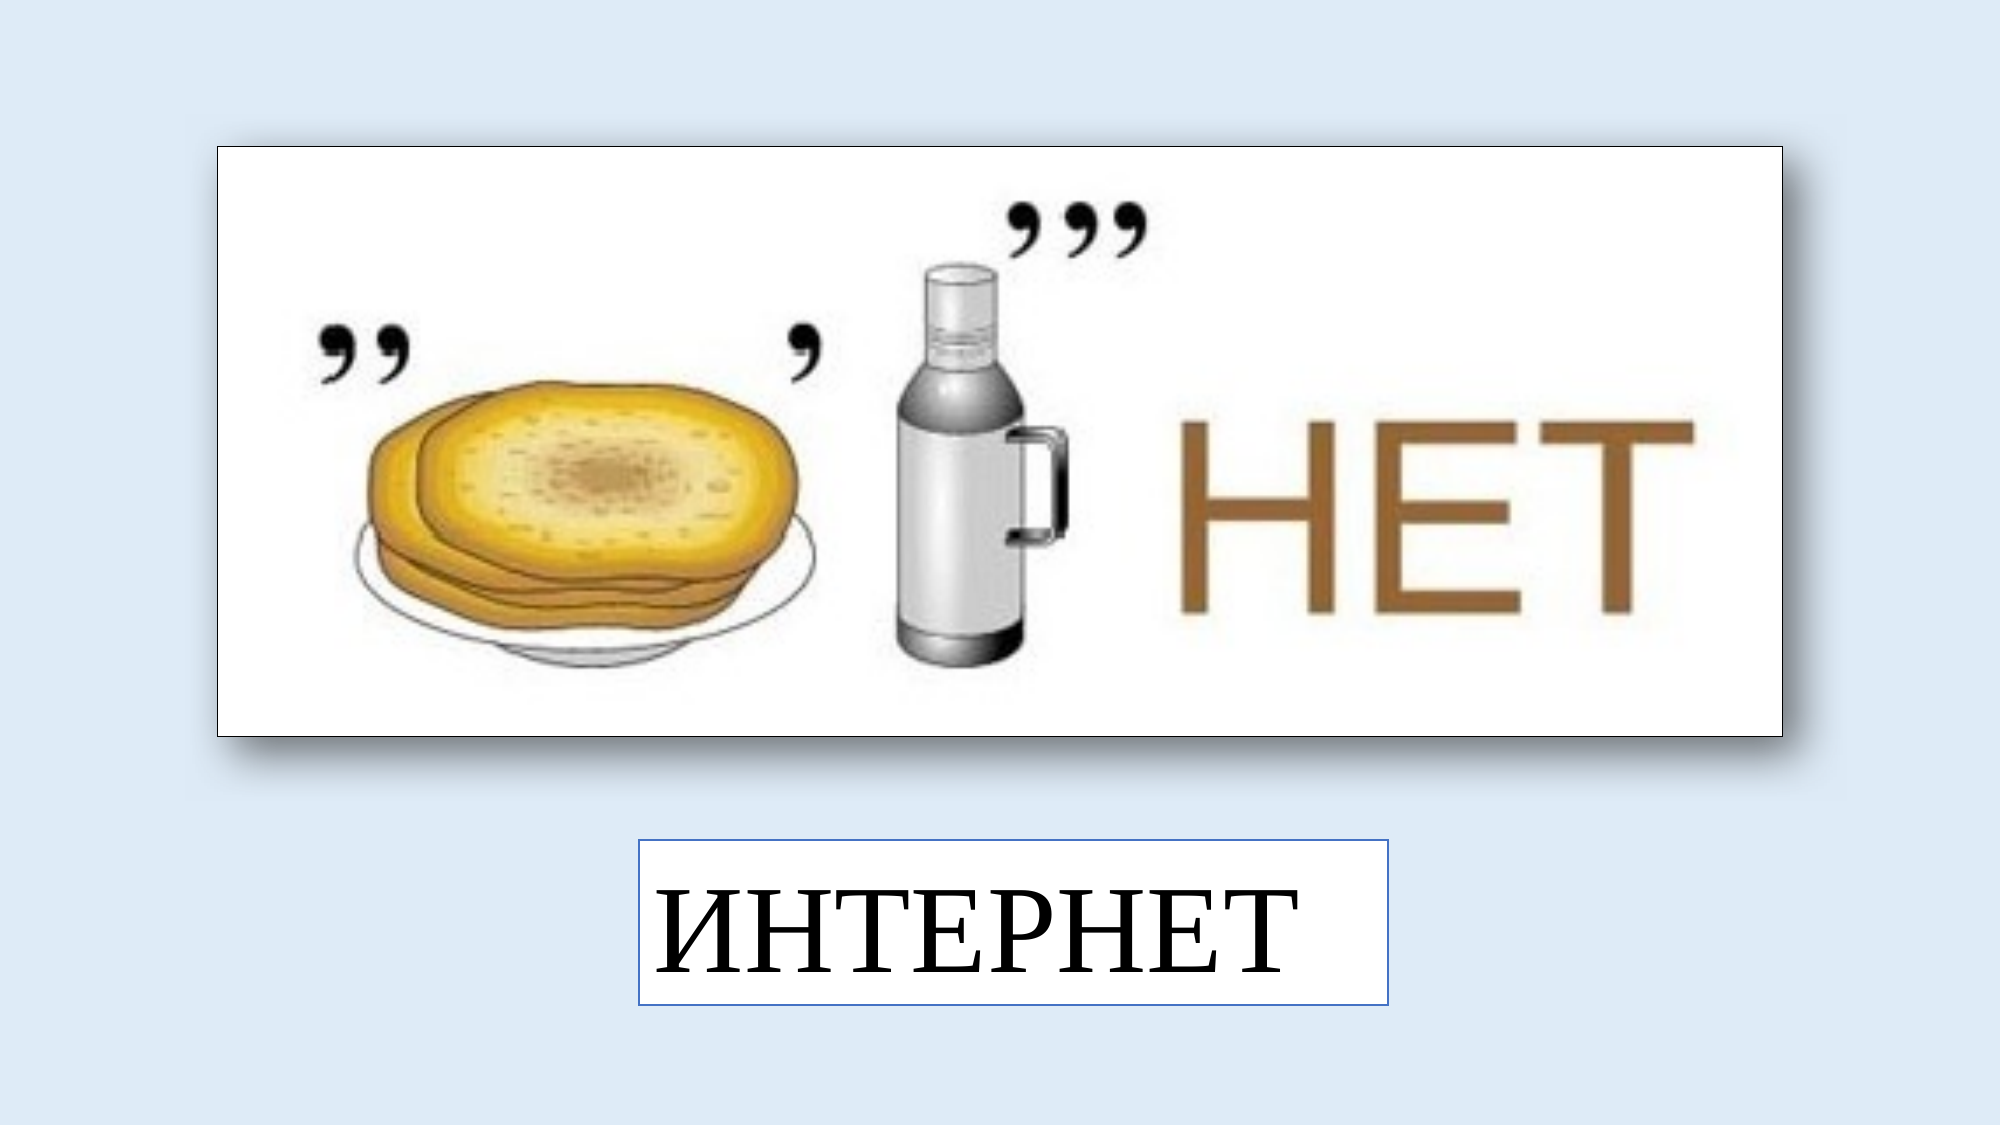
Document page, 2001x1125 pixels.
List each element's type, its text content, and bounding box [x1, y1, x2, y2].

picture [217, 146, 1783, 737]
text_box ИНТЕРНЕТ [638, 839, 1389, 1006]
